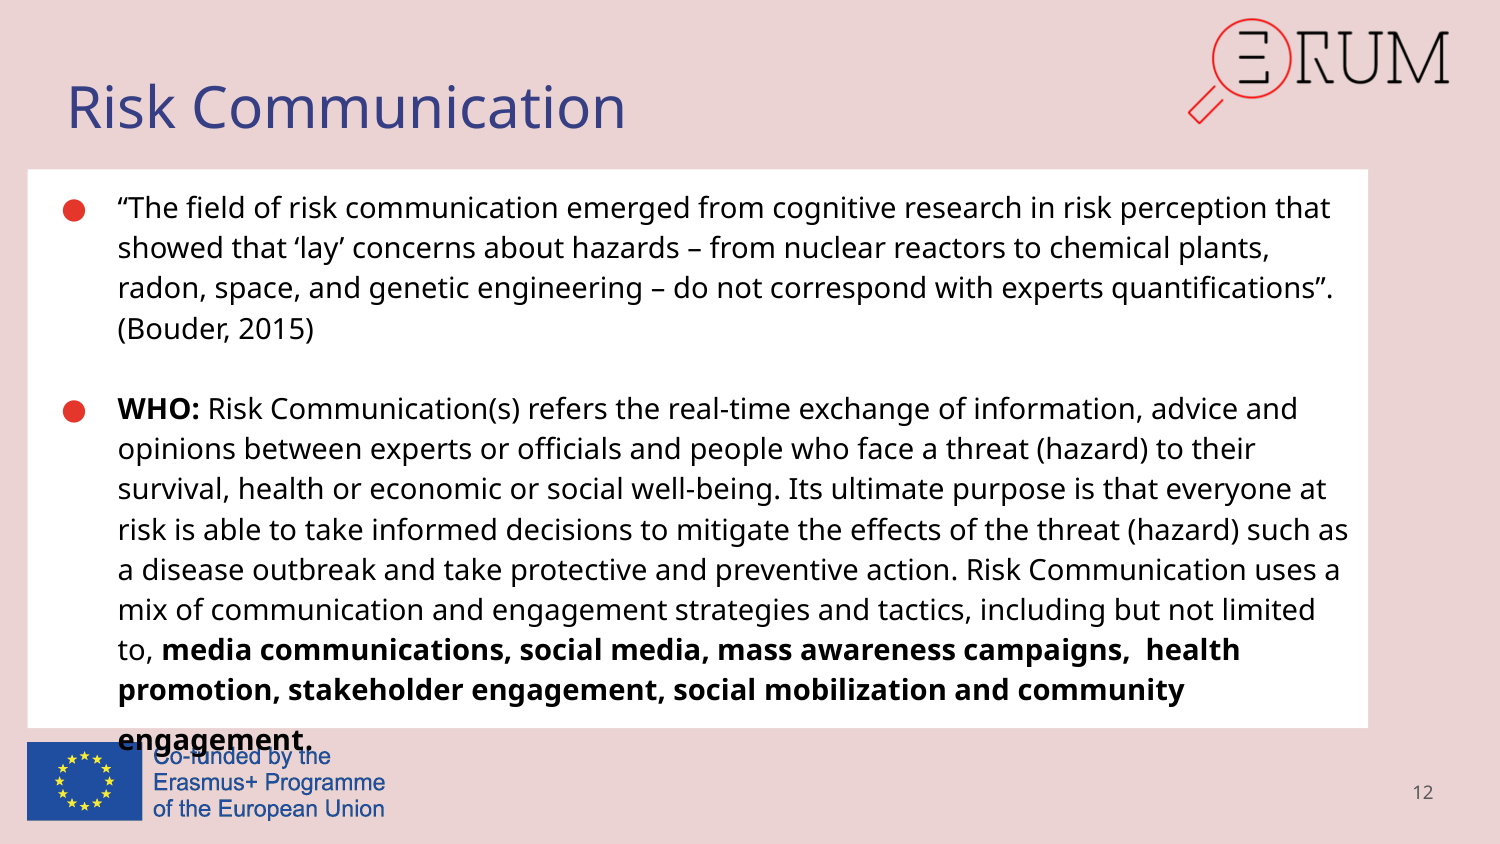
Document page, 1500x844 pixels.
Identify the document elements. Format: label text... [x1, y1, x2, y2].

list “The field of risk communication emerged from cognitive research in risk perception that showed that ‘lay’ concerns about hazards – from nuclear reactors to chemical plants, radon, space, and genetic engineering – do not correspond with experts quantifications”. (Bouder, 2015) WHO: Risk Communication(s) refers the real-time exchange of information, advice and opinions between experts or officials and people who face a threat (hazard) to their survival, health or economic or social well-being. Its ultimate purpose is that everyone at risk is able to take informed decisions to mitigate the effects of the threat (hazard) such as a disease outbreak and take protective and preventive action. Risk Communication uses a mix of communication and engagement strategies and tactics, including but not limited to, media communications, social media, mass awareness campaigns, health promotion, stakeholder engagement, social mobilization and community engagement. [27, 169, 1369, 729]
picture [1136, 0, 1500, 137]
slide_number 12 [1358, 761, 1449, 826]
picture [27, 742, 385, 821]
title Risk Communication [51, 55, 1168, 150]
